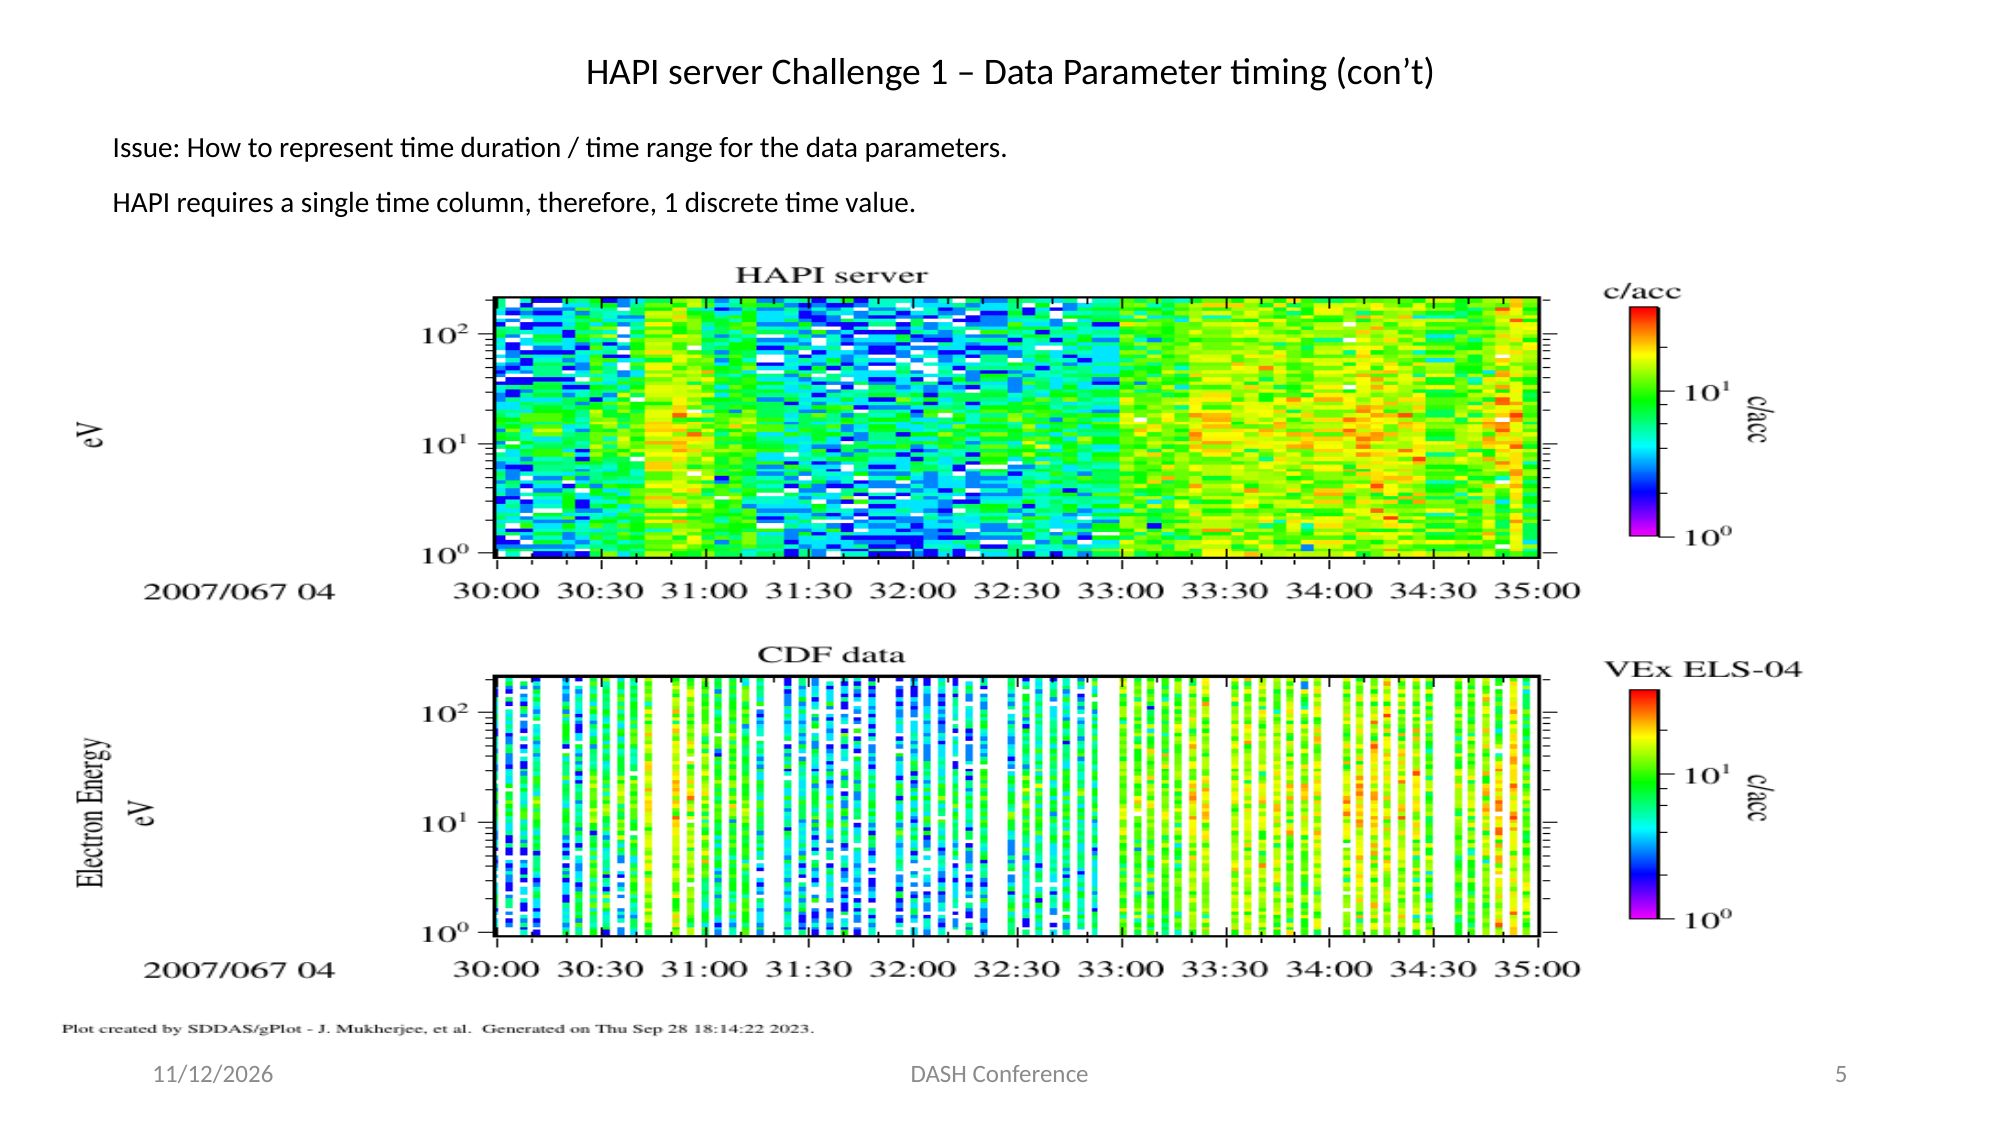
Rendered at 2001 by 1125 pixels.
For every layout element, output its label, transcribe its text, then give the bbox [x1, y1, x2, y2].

footer DASH Conference [662, 1043, 1338, 1103]
picture [44, 248, 1809, 1043]
text_box HAPI server Challenge 1 – Data Parameter timing (con’t) [42, 39, 1980, 100]
text_box Issue: How to represent time duration / time range for the data parameters. HAPI requires a single time column, therefore, 1 discrete time value. [97, 121, 1957, 226]
slide_number 5 [1412, 1042, 1863, 1103]
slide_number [137, 1043, 588, 1103]
